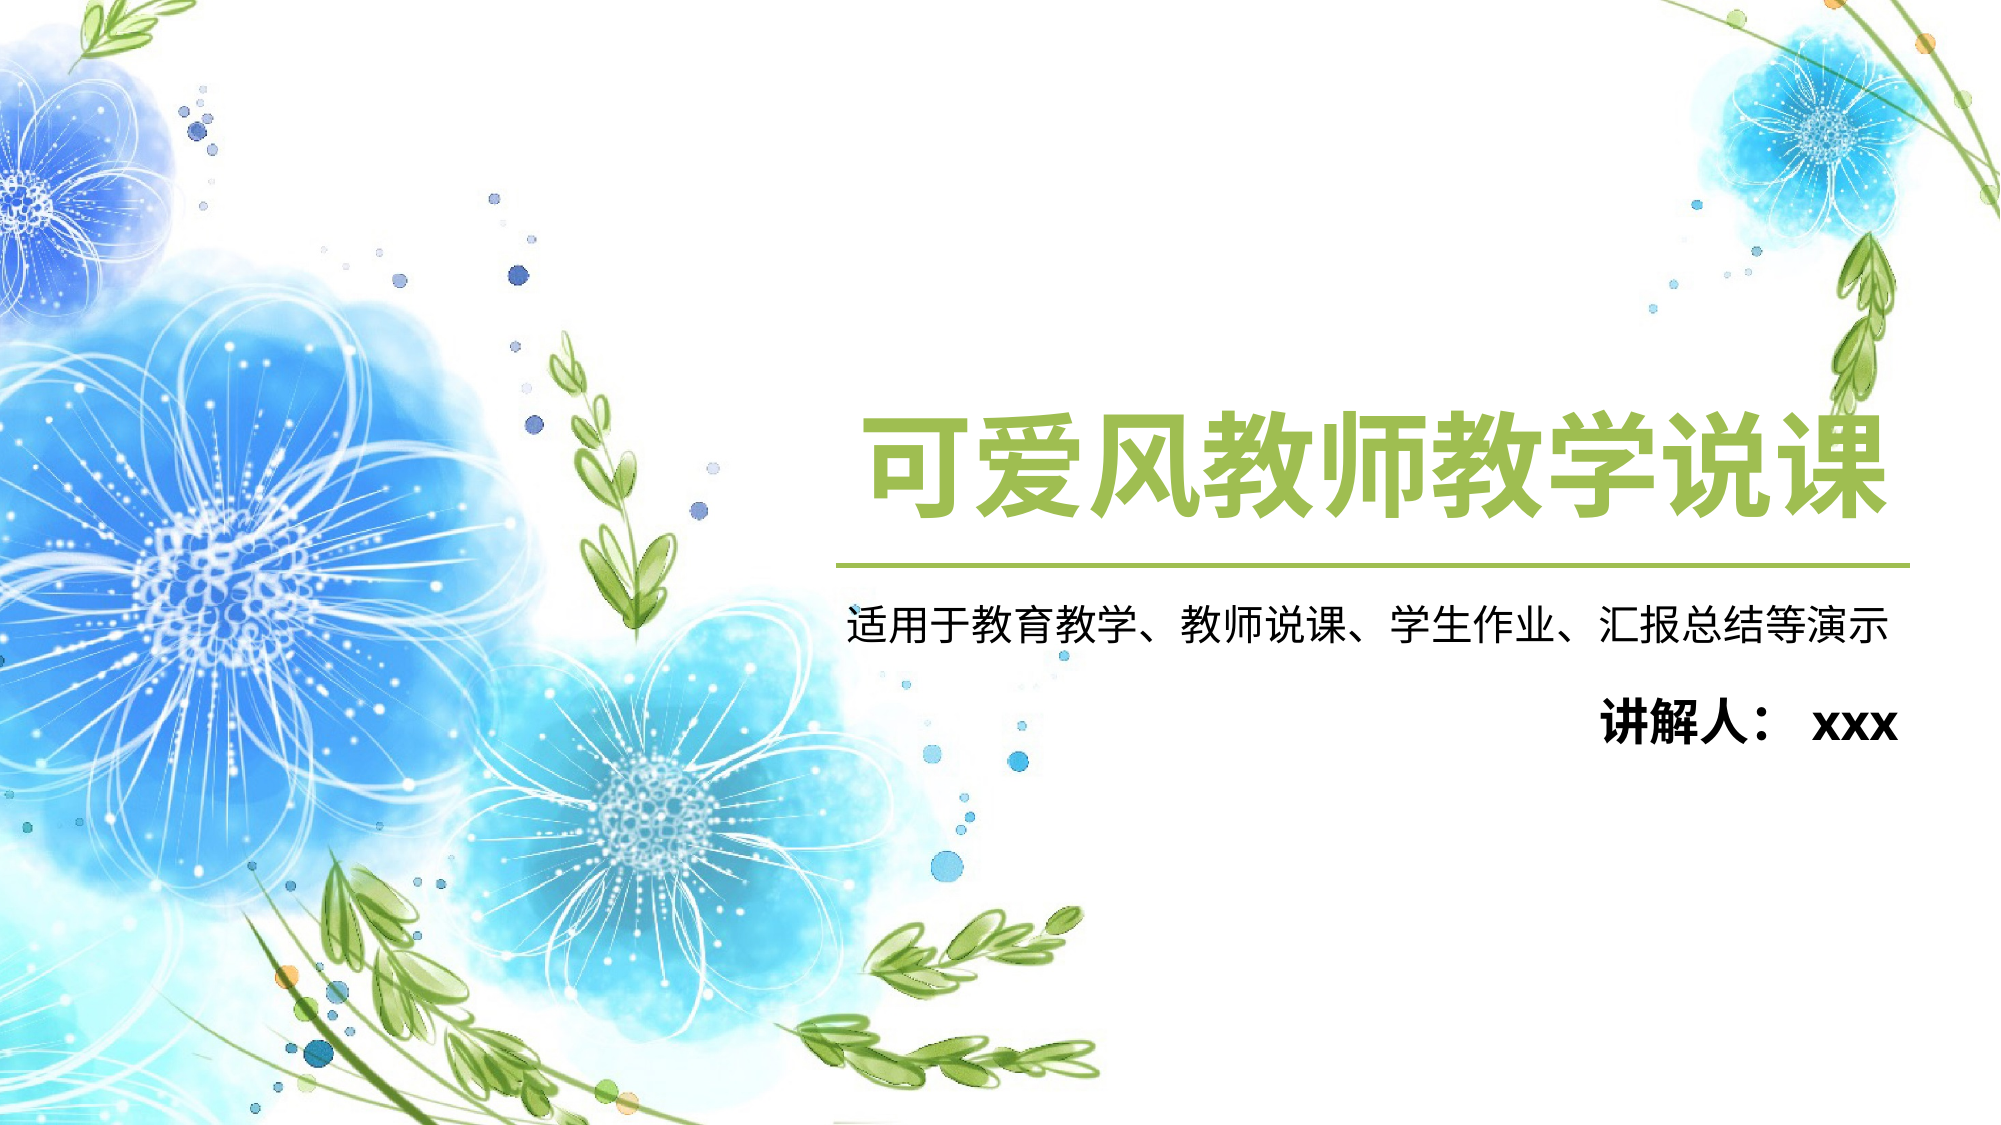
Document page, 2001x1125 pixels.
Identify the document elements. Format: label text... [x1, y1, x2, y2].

text_box 可爱风教师教学说课 [1157, 386, 1904, 539]
text_box 适用于教育教学、教师说课、学生作业、汇报总结等演示 [1157, 591, 1906, 657]
picture [1543, 0, 2000, 462]
picture [0, 0, 1157, 1125]
text_box 讲解人：xxx [1585, 682, 1914, 758]
